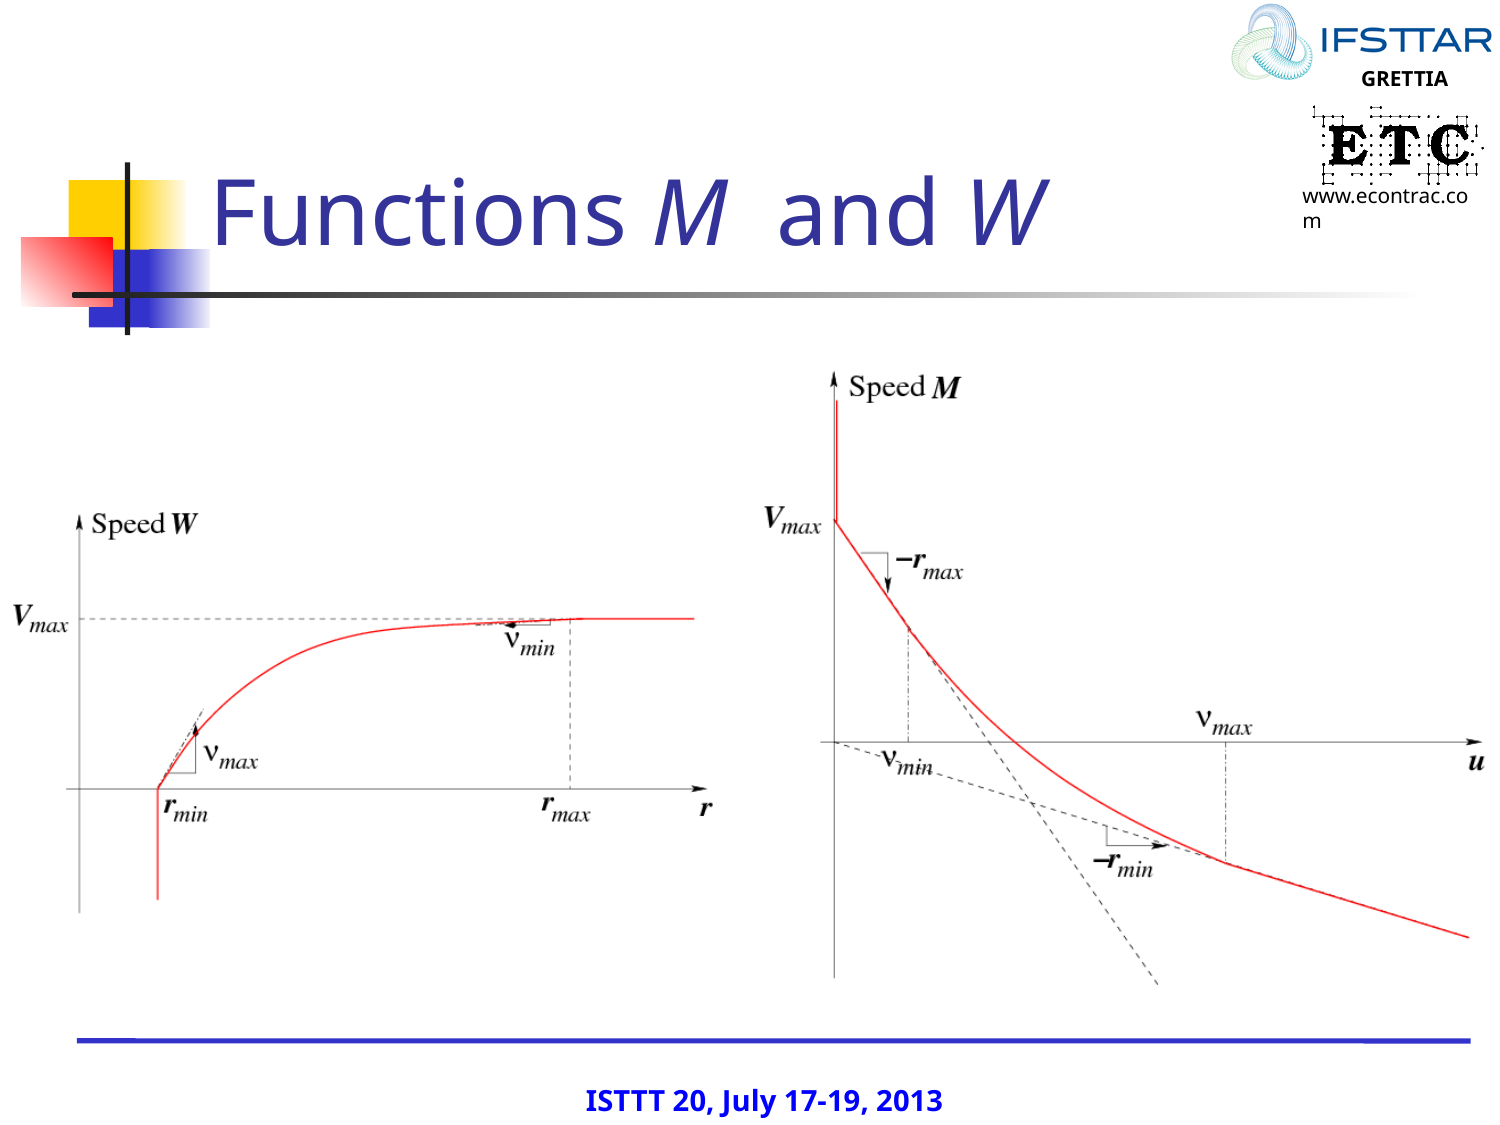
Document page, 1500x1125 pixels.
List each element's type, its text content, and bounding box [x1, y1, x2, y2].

picture [1409, 74, 1417, 82]
picture [1230, 2, 1494, 82]
picture [1312, 105, 1484, 185]
picture [10, 509, 716, 915]
title Functions M and W [194, 30, 1306, 272]
footer ISTTT 20, July 17-19, 2013 [64, 1049, 1465, 1125]
picture [761, 370, 1489, 987]
